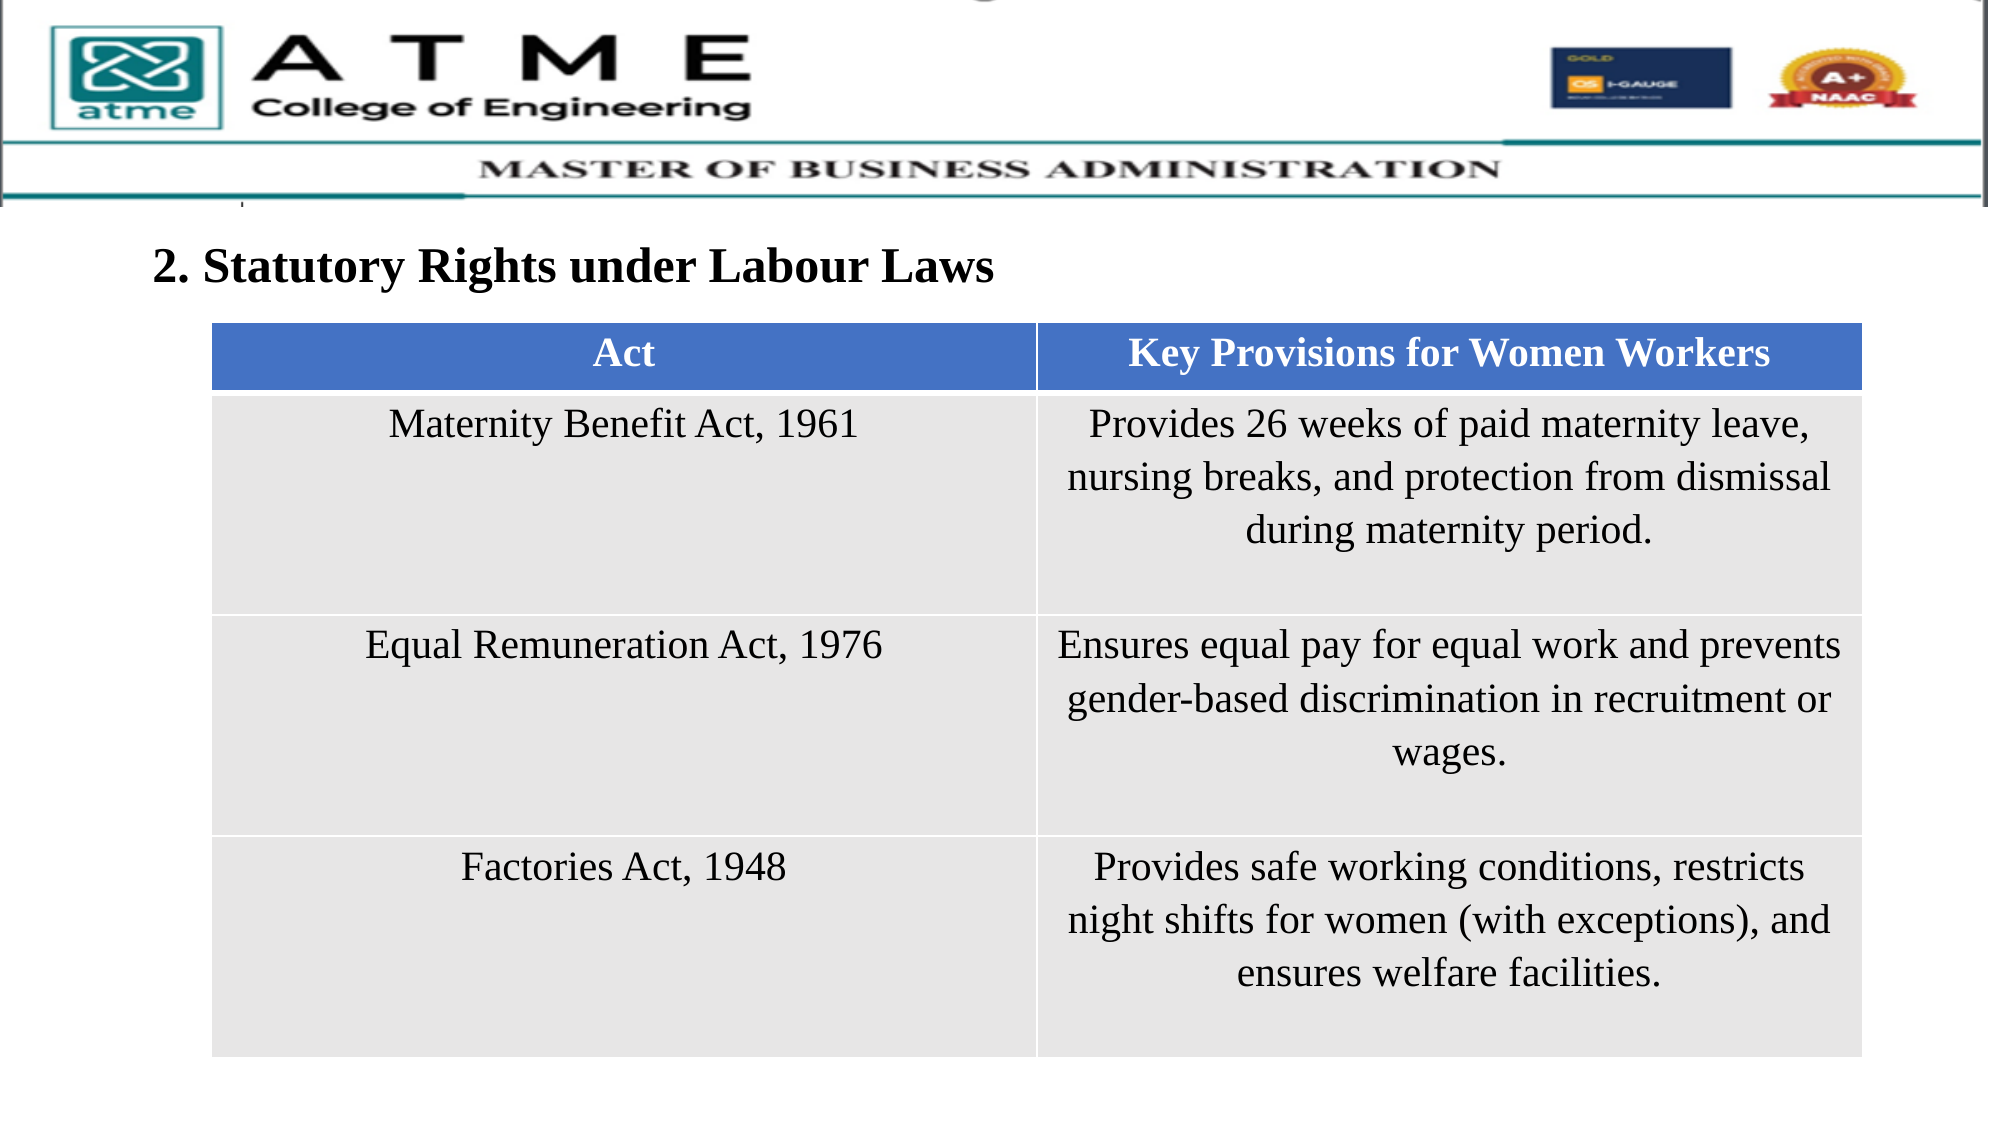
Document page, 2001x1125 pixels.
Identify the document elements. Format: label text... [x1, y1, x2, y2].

table_header Key Provisions for Women Workers [1038, 323, 1862, 390]
table_cell Provides 26 weeks of paid maternity leave, nursing breaks, and protection from dismissal during maternity period. [1038, 396, 1862, 614]
table_cell Factories Act, 1948 [212, 837, 1036, 1057]
table_cell Ensures equal pay for equal work and prevents gender-based discrimination in recruitment or wages. [1038, 616, 1862, 835]
picture [0, 0, 1988, 207]
table_cell Maternity Benefit Act, 1961 [212, 396, 1036, 614]
table_header Act [212, 323, 1036, 390]
table_cell Provides safe working conditions, restricts night shifts for women (with exceptions), and ensures welfare facilities. [1038, 837, 1862, 1057]
list 2. Statutory Rights under Labour Laws [137, 232, 1863, 1059]
table_cell Equal Remuneration Act, 1976 [212, 616, 1036, 835]
